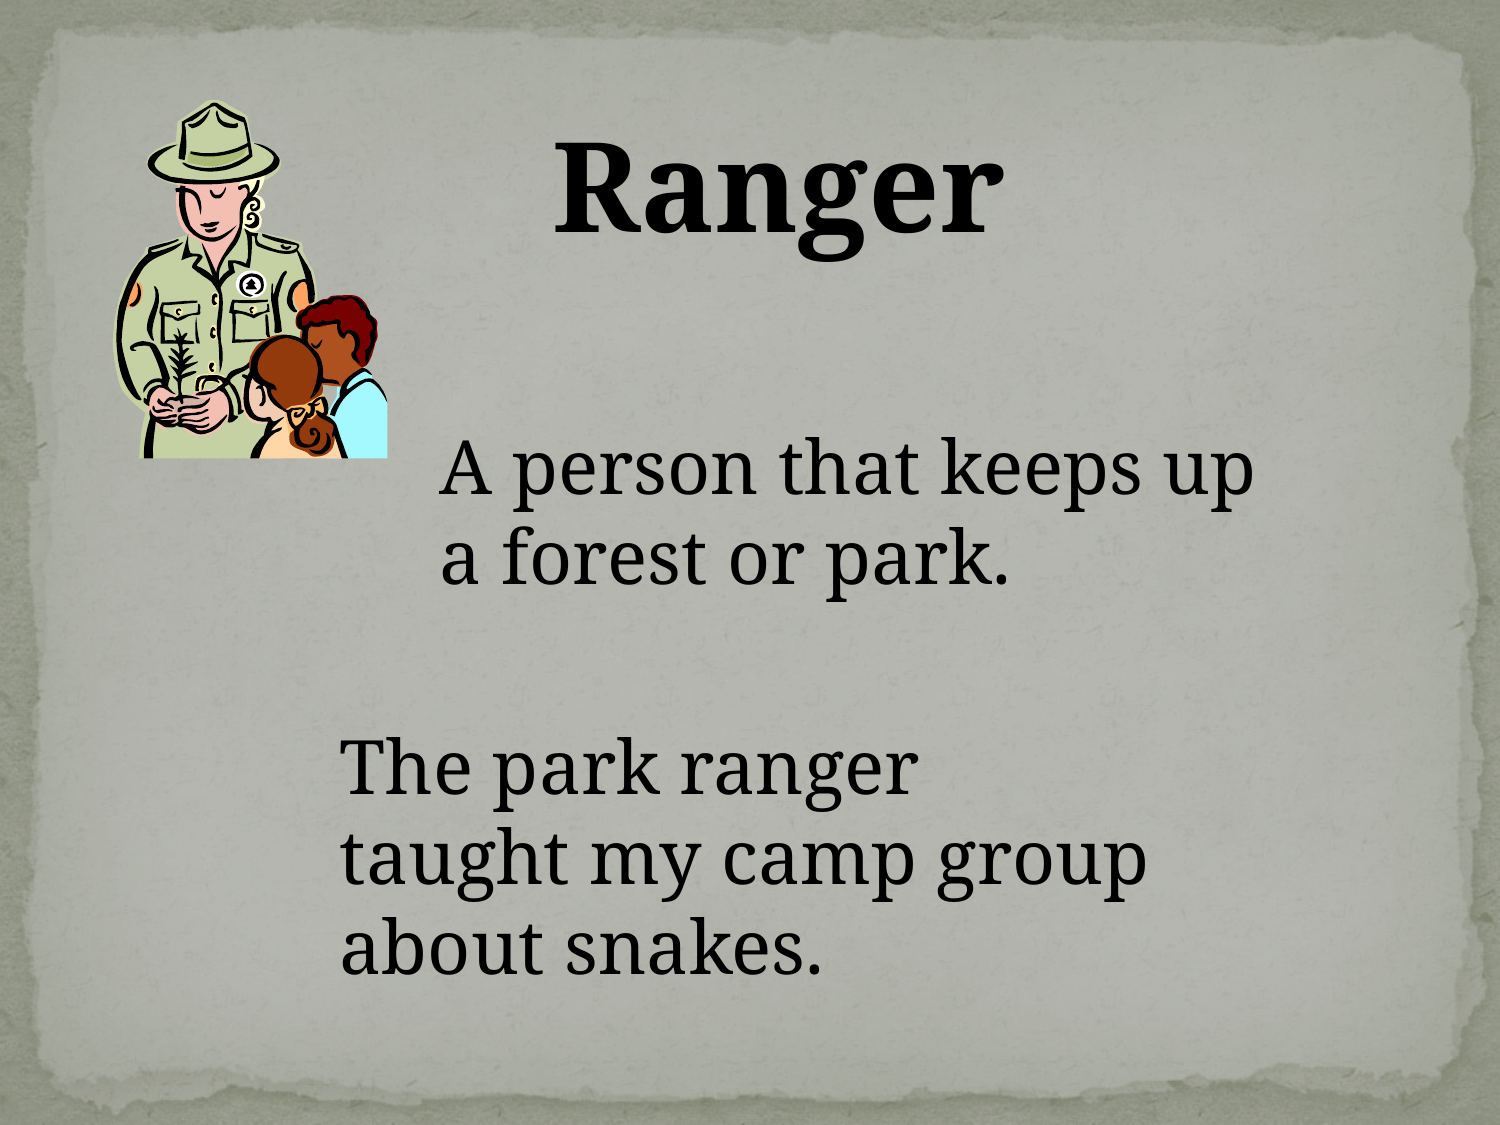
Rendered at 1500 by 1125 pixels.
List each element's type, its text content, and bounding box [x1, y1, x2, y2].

picture [114, 101, 388, 459]
text_box Ranger [537, 99, 1163, 265]
text_box The park ranger taught my camp group about snakes. [324, 712, 1175, 998]
text_box A person that keeps up a forest or park. [425, 412, 1275, 608]
